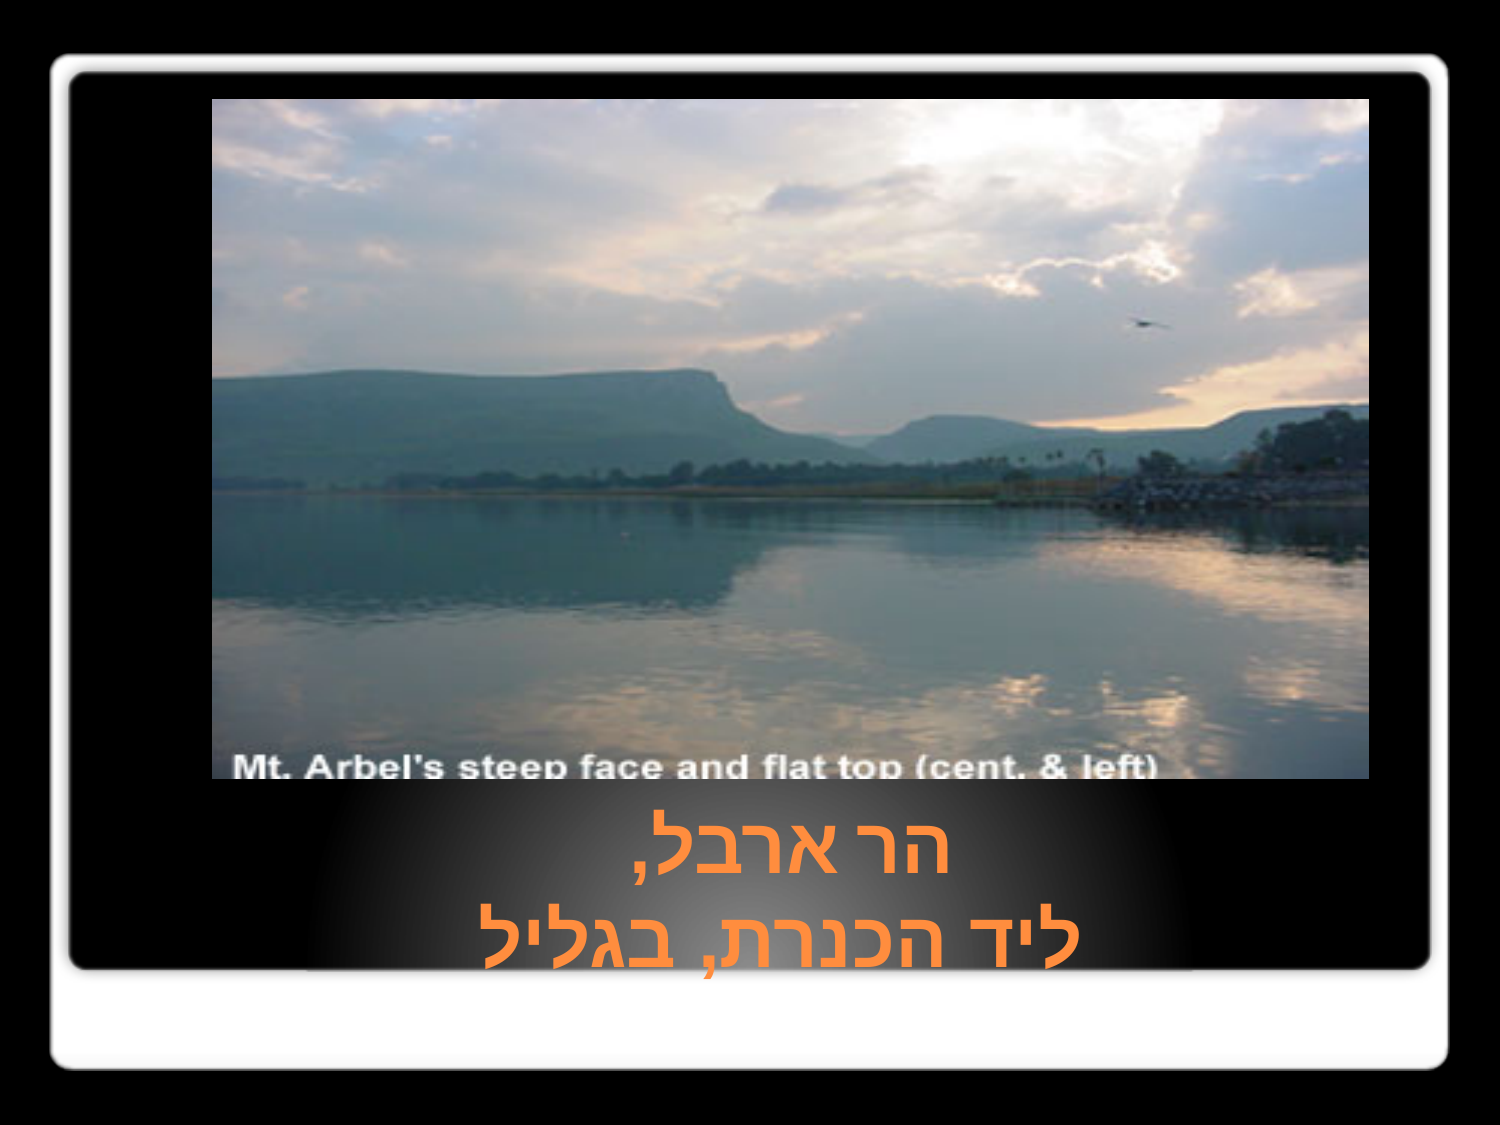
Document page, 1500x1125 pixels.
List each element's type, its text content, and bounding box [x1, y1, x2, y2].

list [215, 102, 1367, 777]
title הר ארבל, ליד הכנרת, בגליל [212, 787, 1350, 991]
